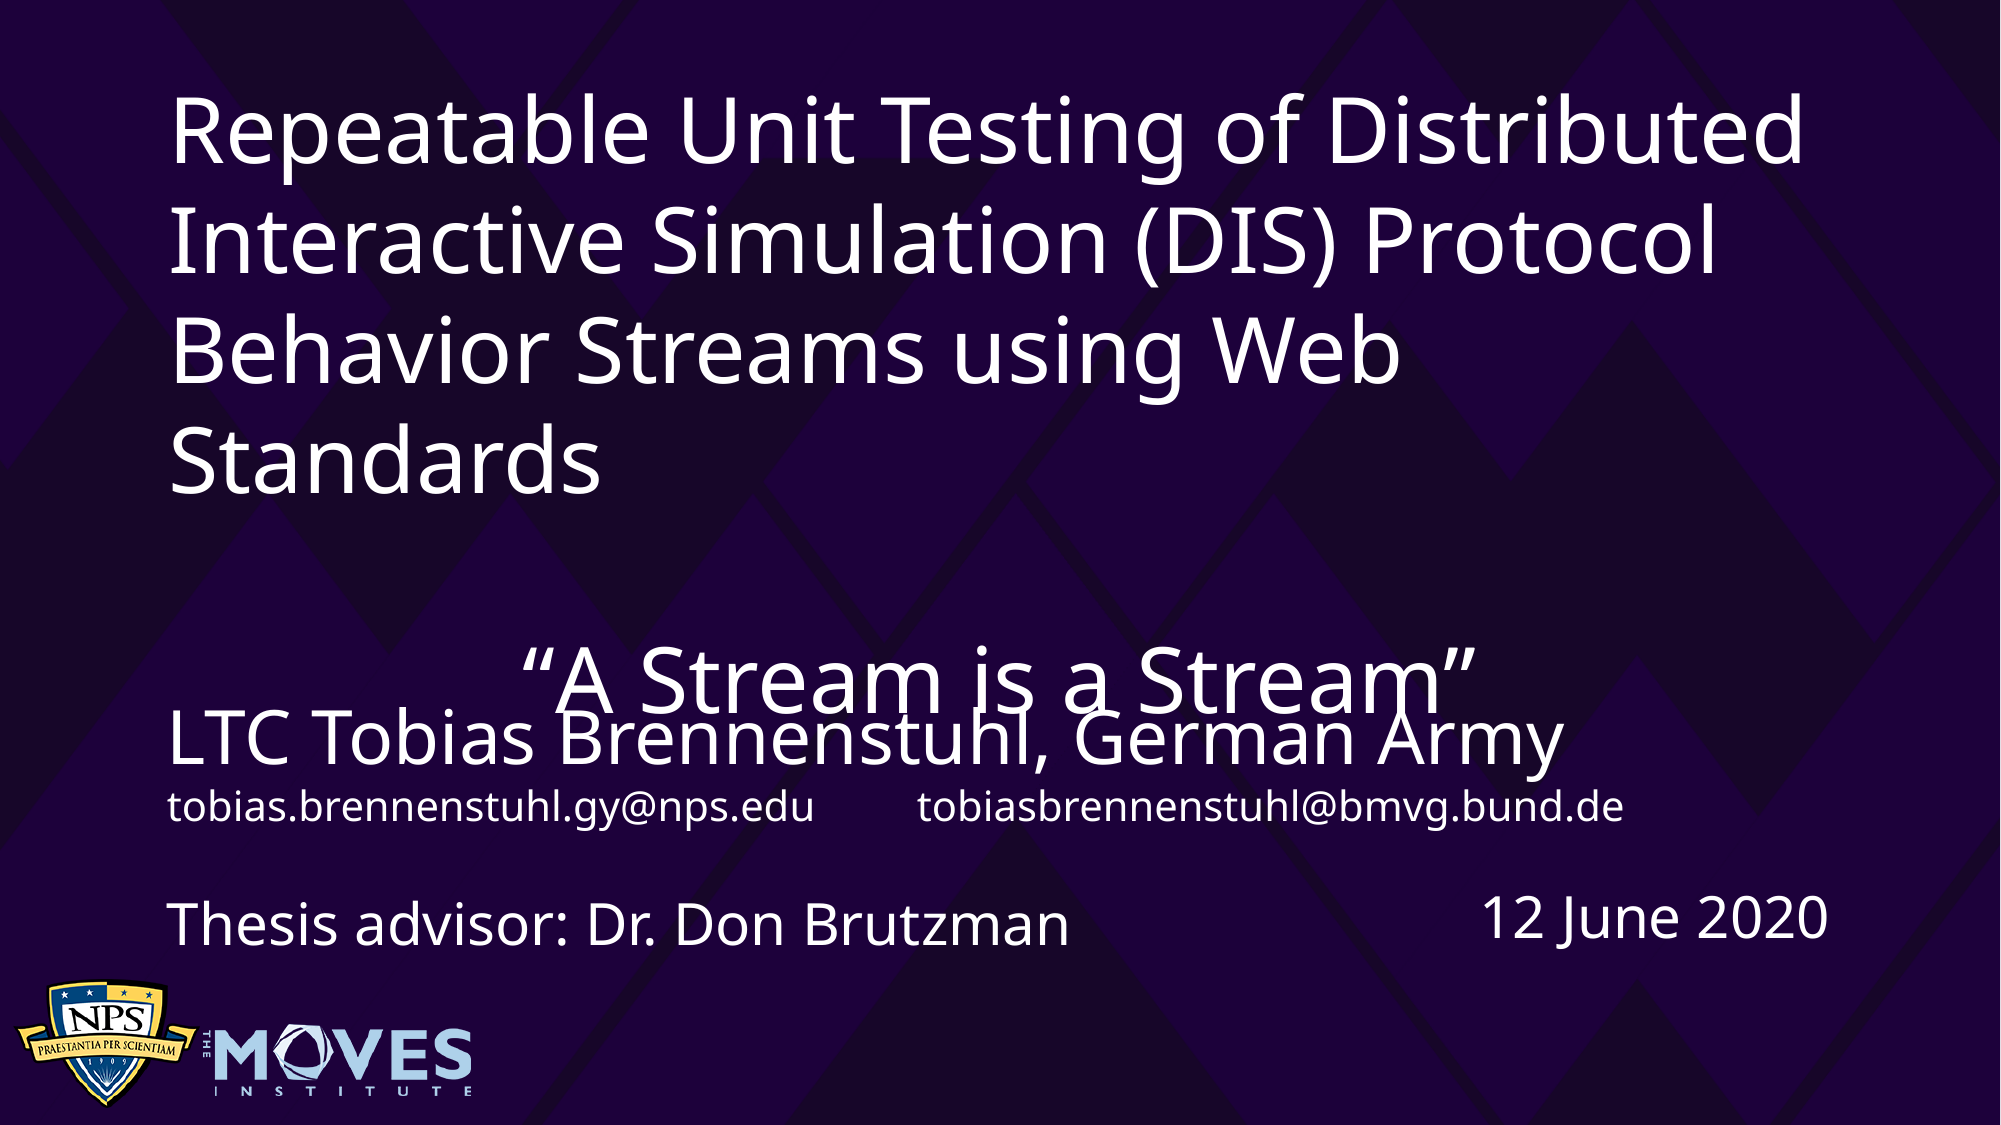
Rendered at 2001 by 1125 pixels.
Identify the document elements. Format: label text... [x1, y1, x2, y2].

text_box 12 June 2020 [152, 873, 1845, 879]
text_box Thesis advisor: Dr. Don Brutzman [152, 879, 1845, 965]
text_box LTC Tobias Brennenstuhl, German Army tobias.brennenstuhl.gy@nps.edu tobiasbrennenstuhl@bmvg.bund.de [152, 681, 1845, 837]
picture [0, 0, 2001, 1125]
text_box Repeatable Unit Testing of Distributed Interactive Simulation (DIS) Protocol Behavior Streams using Web Standards “A Stream is a Stream” [153, 64, 1847, 739]
